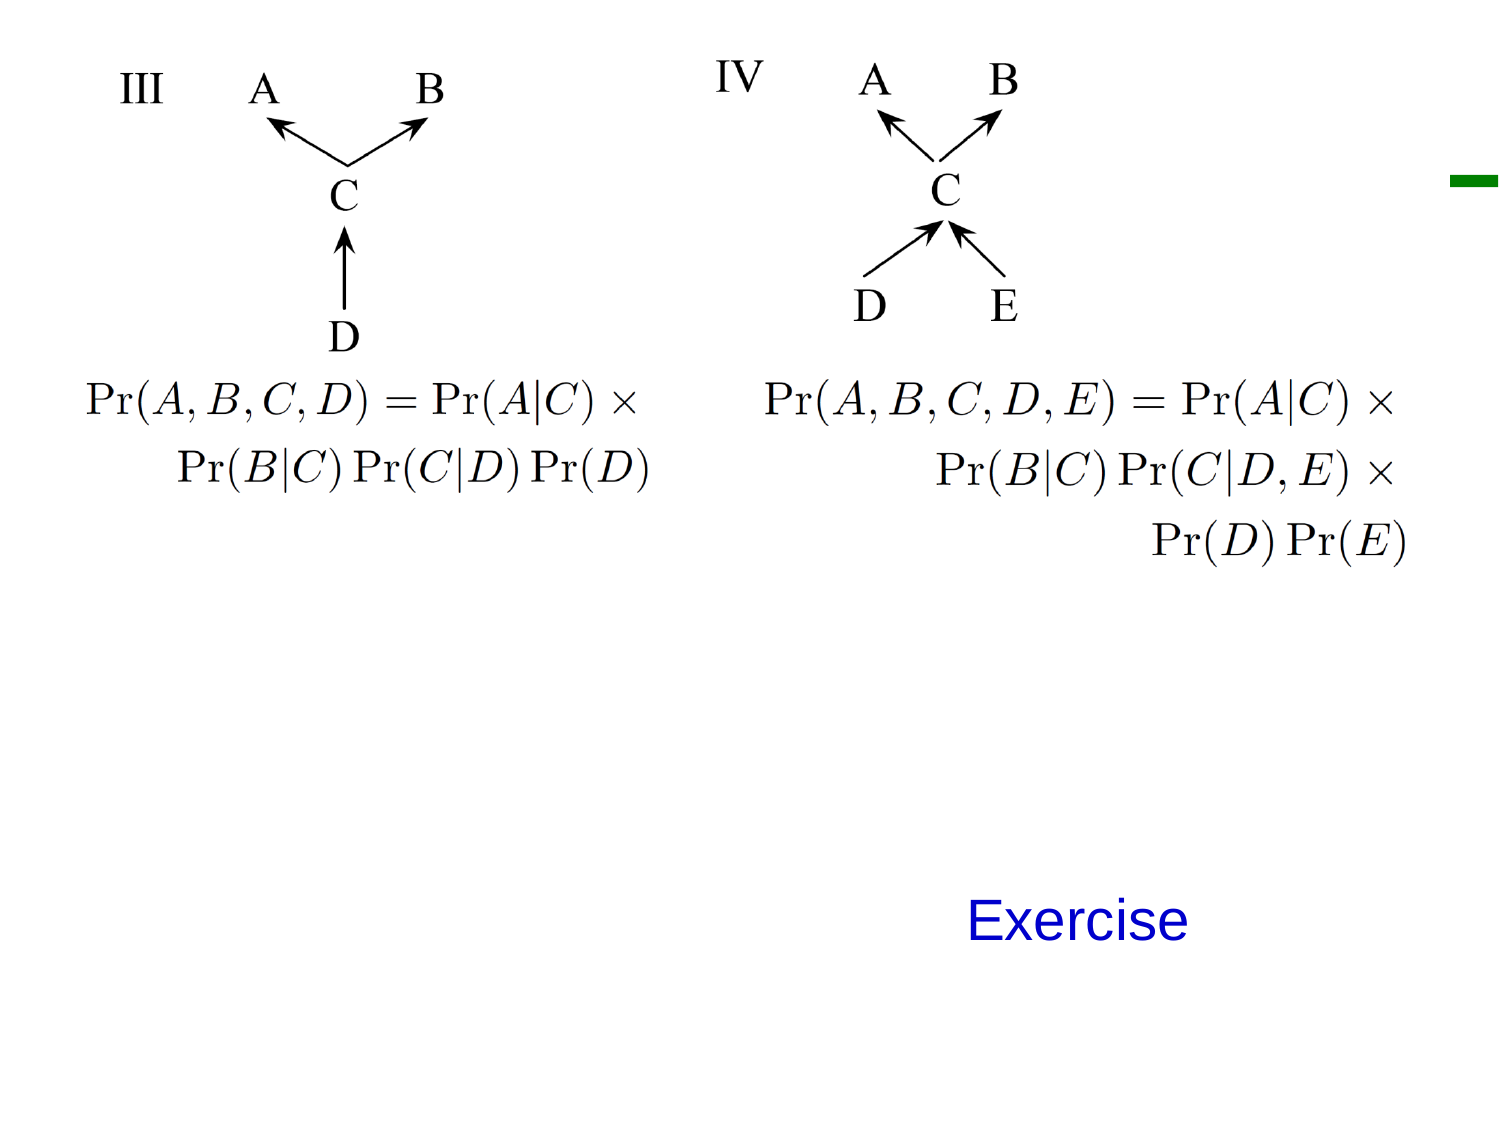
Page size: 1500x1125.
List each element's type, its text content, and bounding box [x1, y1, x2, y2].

picture [0, 0, 1451, 607]
text_box Exercise [951, 875, 1206, 960]
